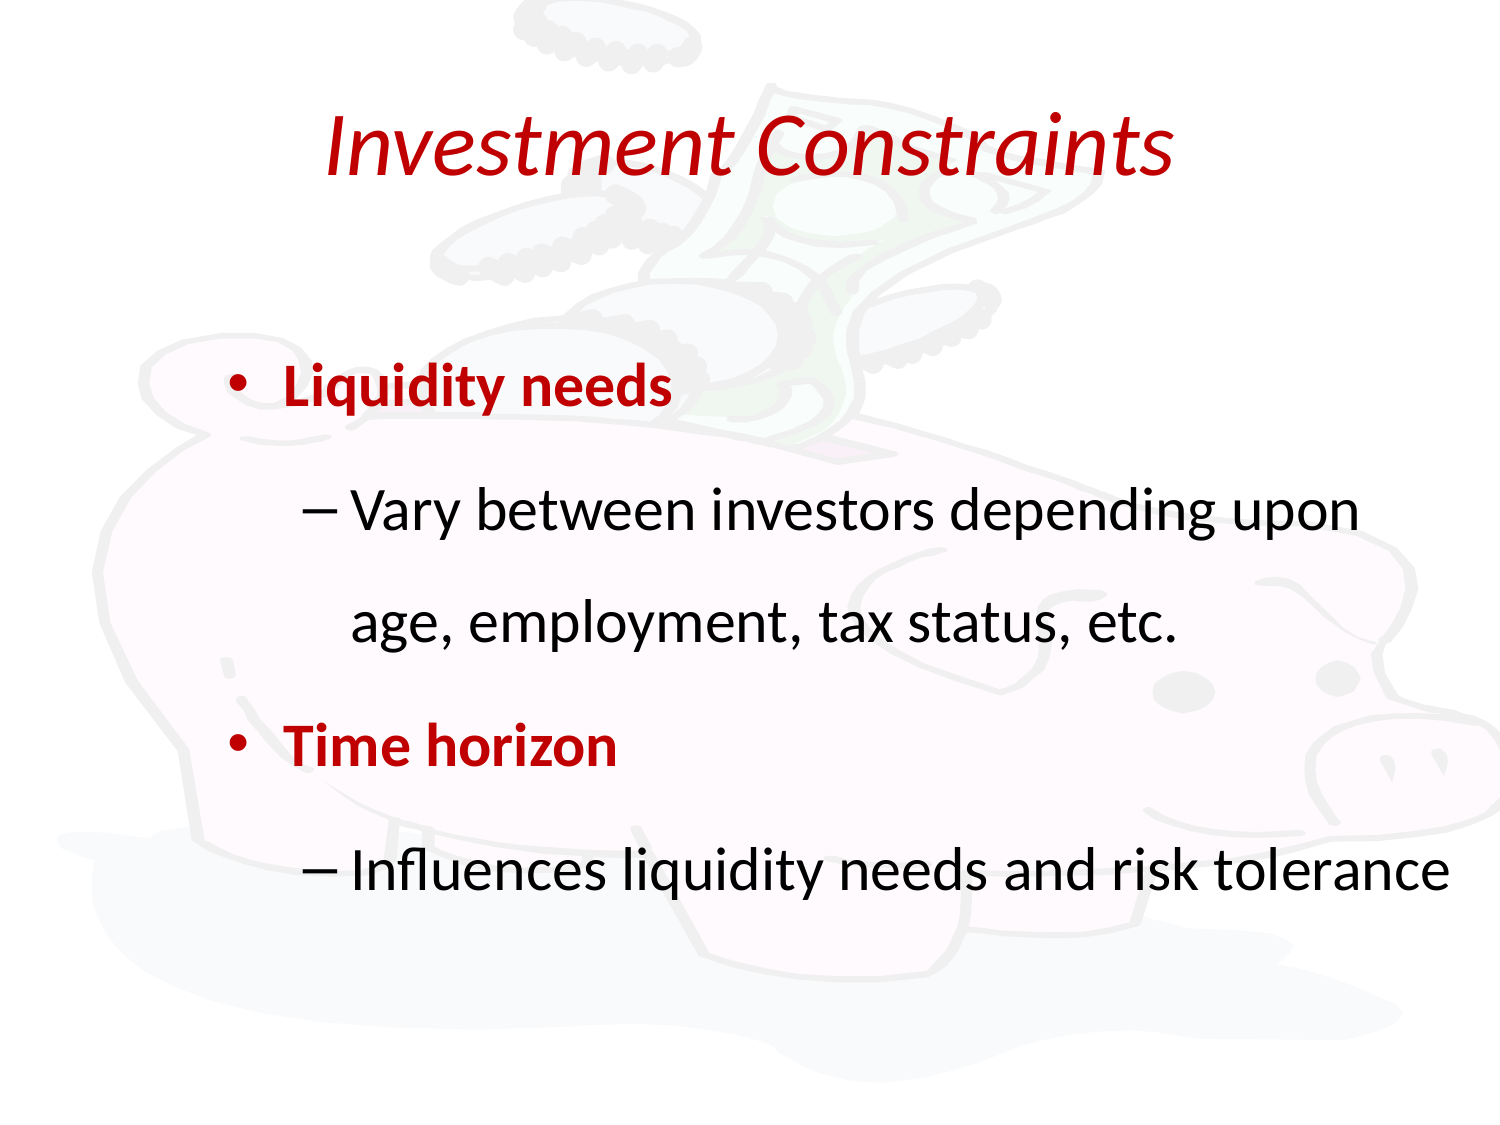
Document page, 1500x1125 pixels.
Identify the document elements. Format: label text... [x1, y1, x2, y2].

list Liquidity needs Vary between investors depending upon age, employment, tax status, etc. Time horizon Influences liquidity needs and risk tolerance [212, 299, 1488, 975]
title Investment Constraints [75, 45, 1425, 233]
